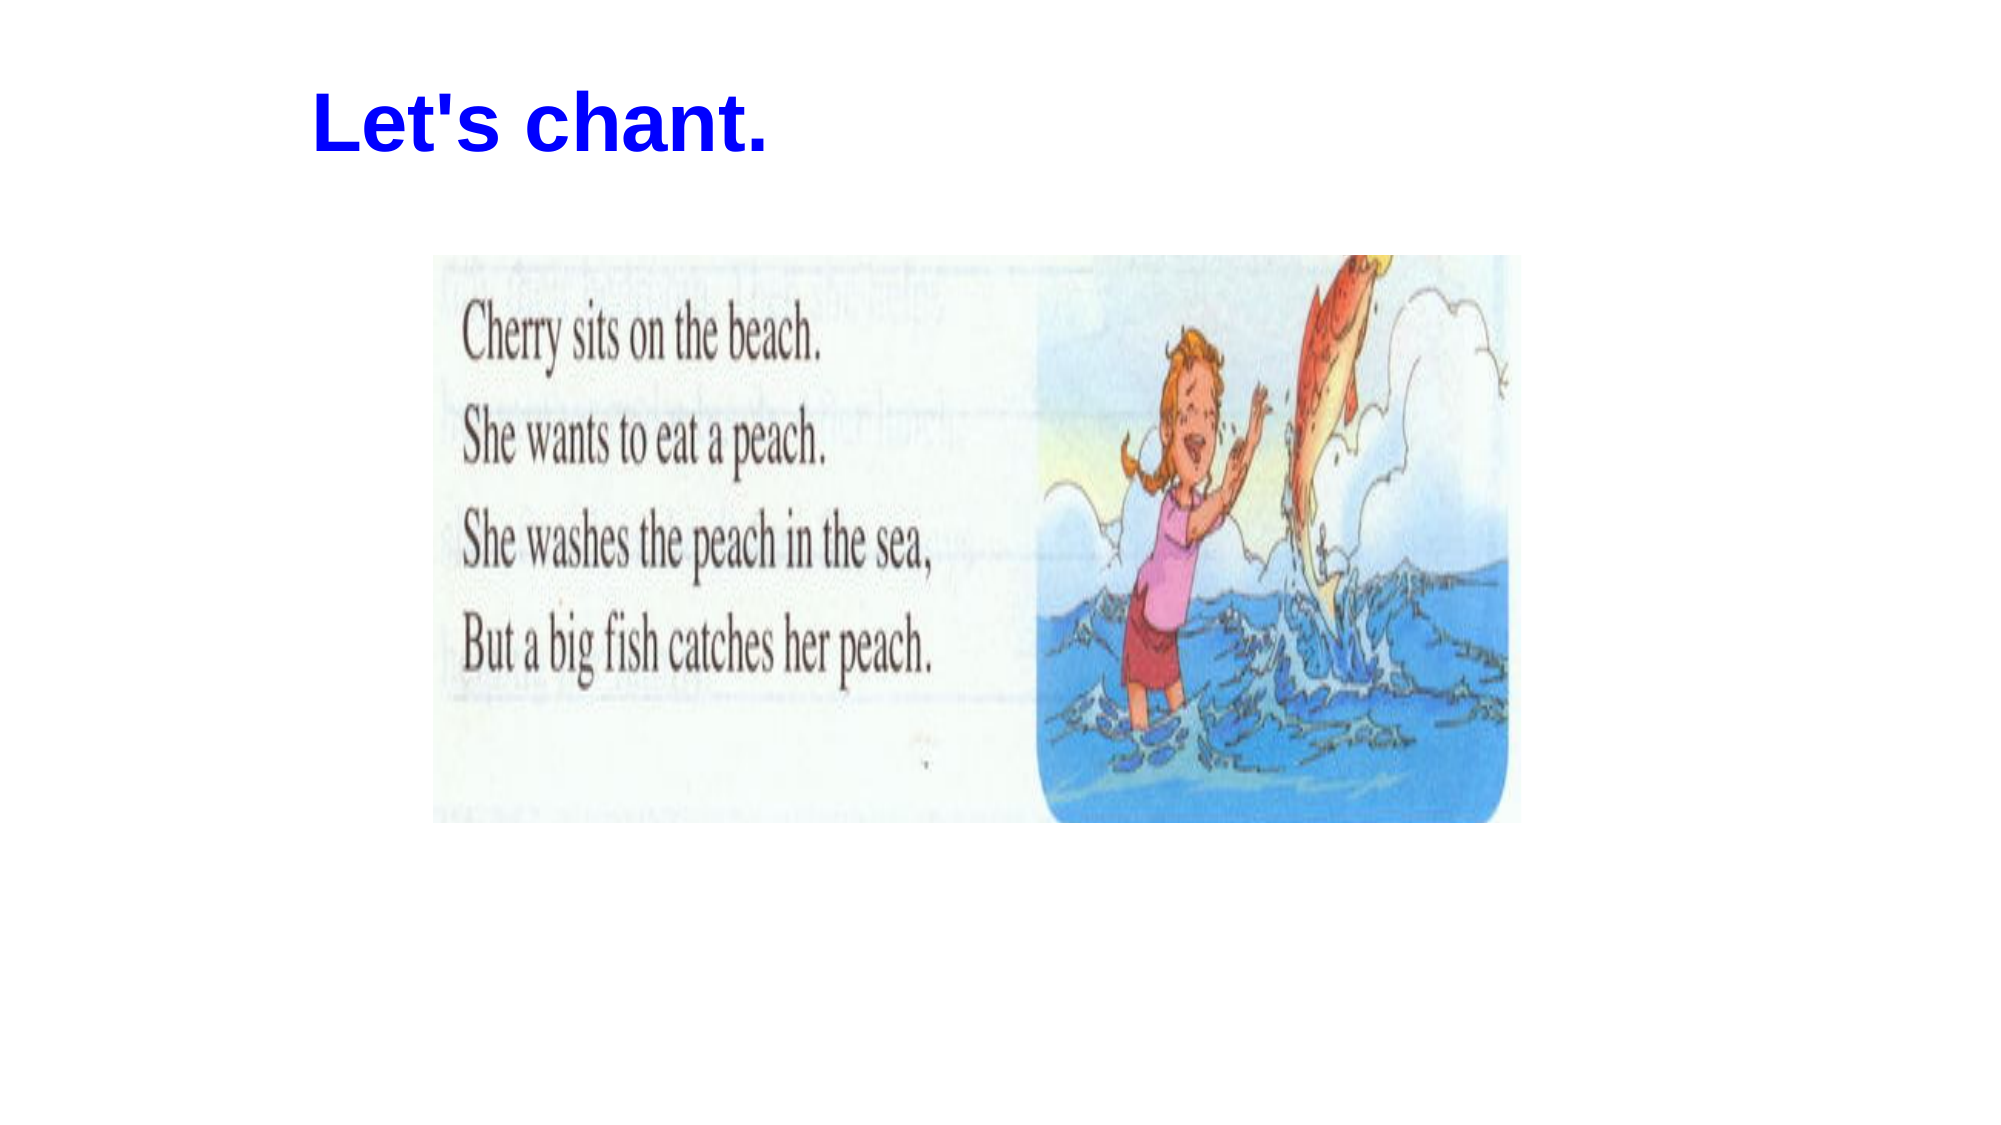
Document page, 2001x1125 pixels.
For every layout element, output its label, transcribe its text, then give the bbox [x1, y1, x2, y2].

picture [432, 255, 1522, 823]
text_box Let's chant. [296, 60, 1343, 176]
